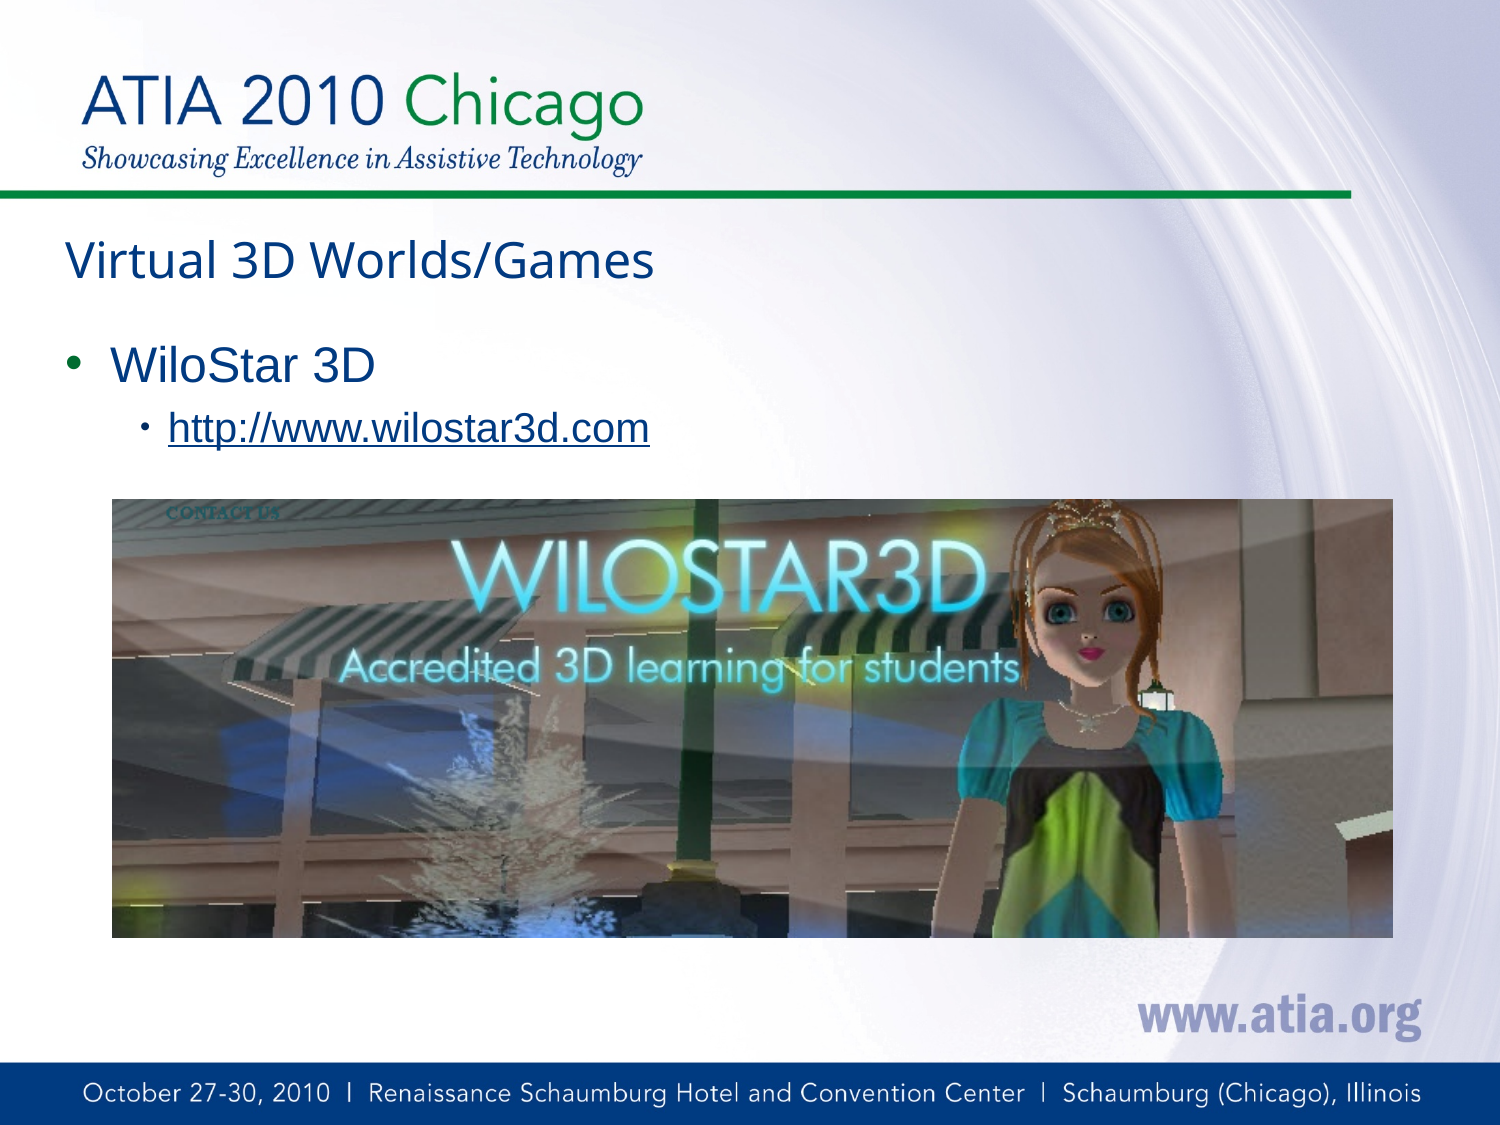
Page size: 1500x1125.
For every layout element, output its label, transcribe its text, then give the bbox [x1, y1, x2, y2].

list WiloStar 3D http://www.wilostar3d.com [49, 324, 1313, 1001]
picture [0, 0, 1500, 1125]
title Virtual 3D Worlds/Games [49, 212, 1238, 313]
